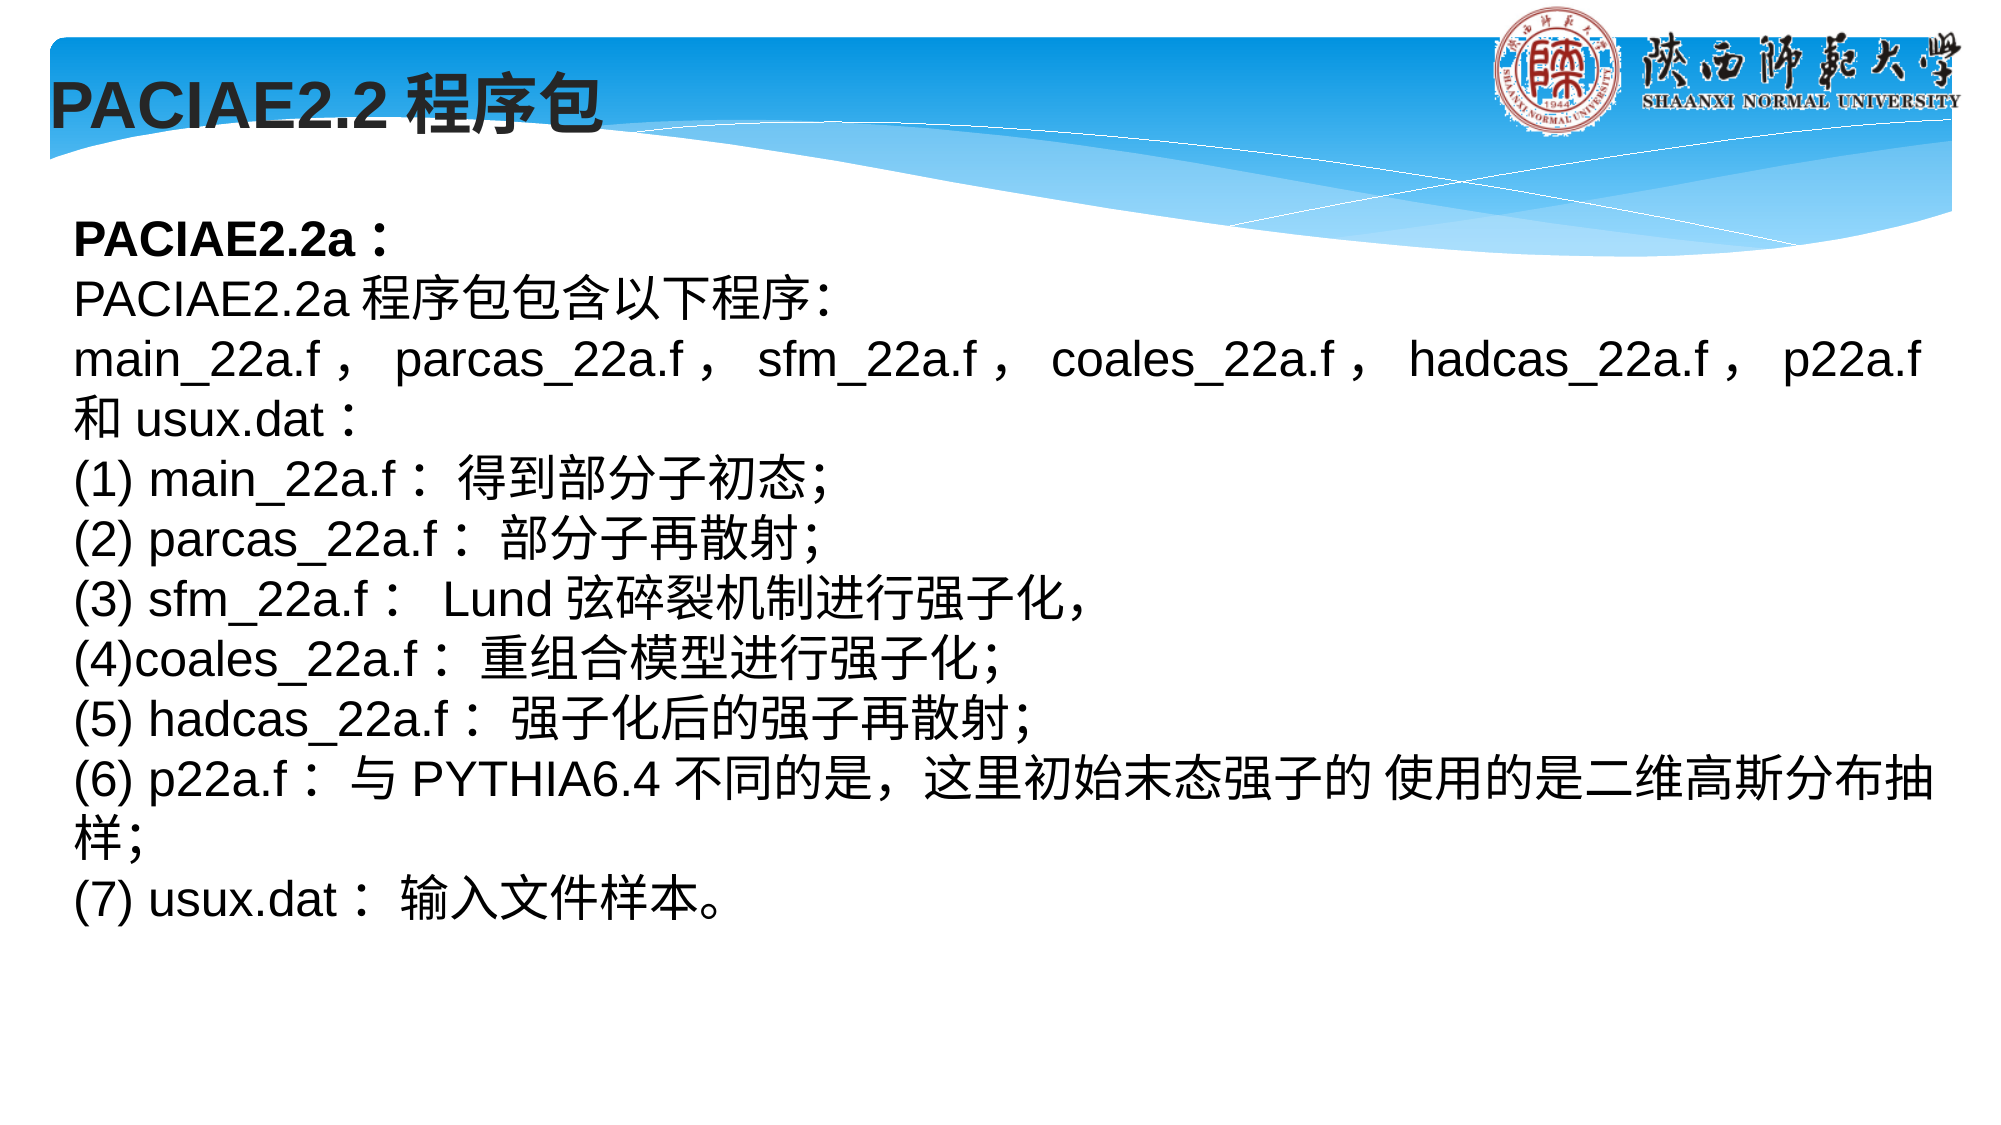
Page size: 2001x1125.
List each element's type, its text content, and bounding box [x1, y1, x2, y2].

picture [1474, 0, 2000, 143]
text_box PACIAE2.2程序包 [34, 54, 658, 150]
